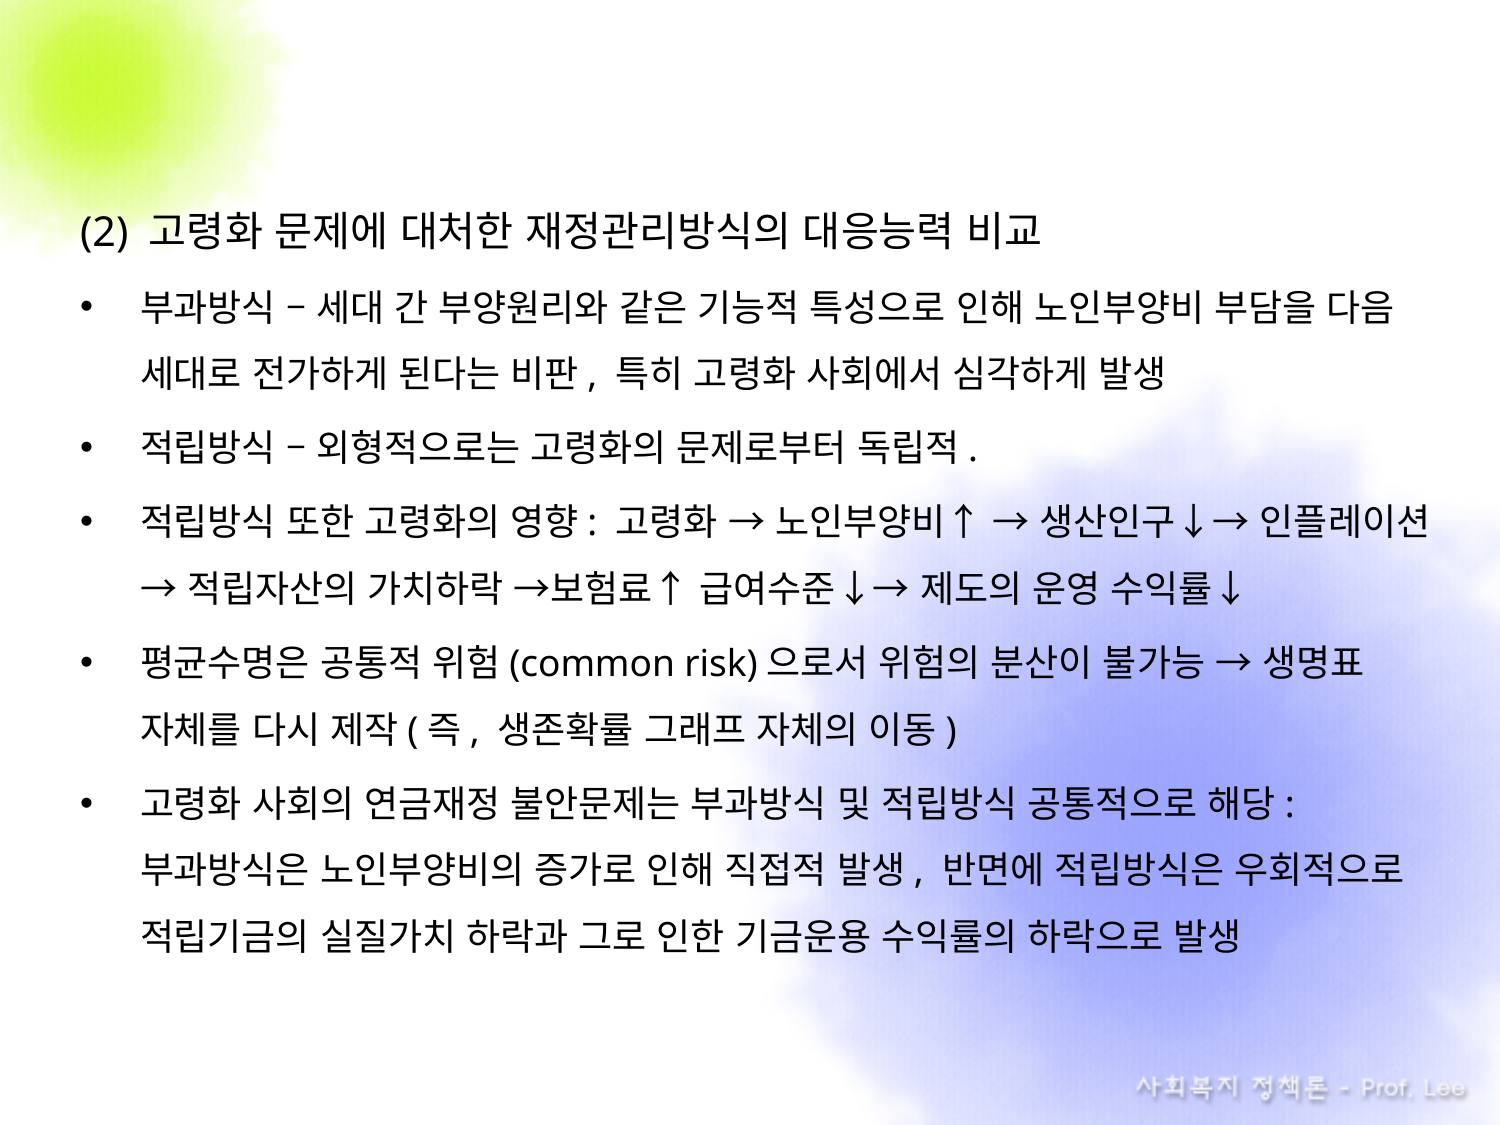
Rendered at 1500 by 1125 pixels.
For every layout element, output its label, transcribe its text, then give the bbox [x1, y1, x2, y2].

list (2) 고령화 문제에 대처한 재정관리방식의 대응능력 비교 부과방식 – 세대 간 부양원리와 같은 기능적 특성으로 인해 노인부양비 부담을 다음 세대로 전가하게 된다는 비판, 특히 고령화 사회에서 심각하게 발생 적립방식 – 외형적으로는 고령화의 문제로부터 독립적. 적립방식 또한 고령화의 영향: 고령화 → 노인부양비↑ → 생산인구↓→ 인플레이션 → 적립자산의 가치하락 →보험료↑ 급여수준↓→ 제도의 운영 수익률↓ 평균수명은 공통적 위험(common risk)으로서 위험의 분산이 불가능 → 생명표 자체를 다시 제작(즉, 생존확률 그래프 자체의 이동) 고령화 사회의 연금재정 불안문제는 부과방식 및 적립방식 공통적으로 해당: 부과방식은 노인부양비의 증가로 인해 직접적 발생, 반면에 적립방식은 우회적으로 적립기금의 실질가치 하락과 그로 인한 기금운용 수익률의 하락으로 발생 [64, 172, 1447, 976]
picture [0, 0, 1500, 1125]
